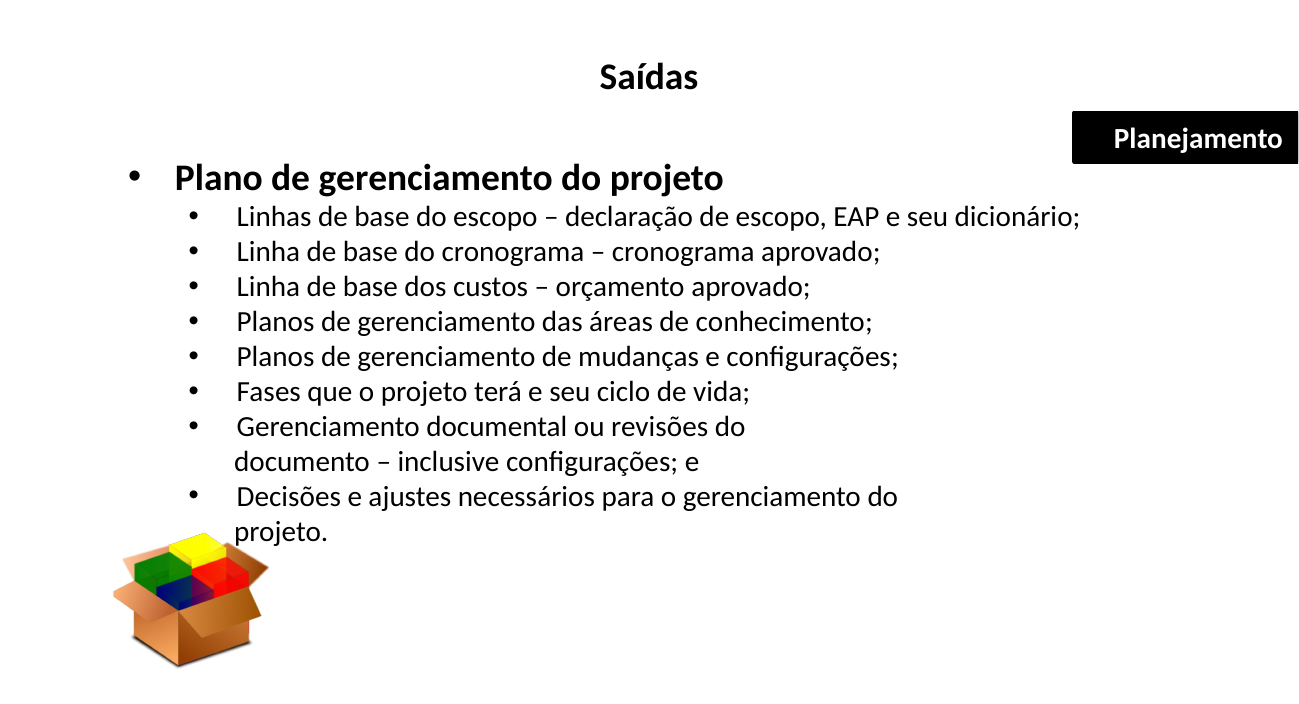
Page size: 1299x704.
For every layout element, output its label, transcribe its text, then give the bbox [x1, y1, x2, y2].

text_box Planejamento [1074, 112, 1299, 162]
text_box Plano de gerenciamento do projeto Linhas de base do escopo – declaração de escopo, EAP e seu dicionário; Linha de base do cronograma – cronograma aprovado; Linha de base dos custos – orçamento aprovado; Planos de gerenciamento das áreas de conhecimento; Planos de gerenciamento de mudanças e configurações; Fases que o projeto terá e seu ciclo de vida; Gerenciamento documental ou revisões do documento – inclusive configurações; e Decisões e ajustes necessários para o gerenciamento do projeto. [113, 145, 1177, 560]
picture [112, 520, 273, 672]
text_box Saídas [0, 44, 1299, 106]
